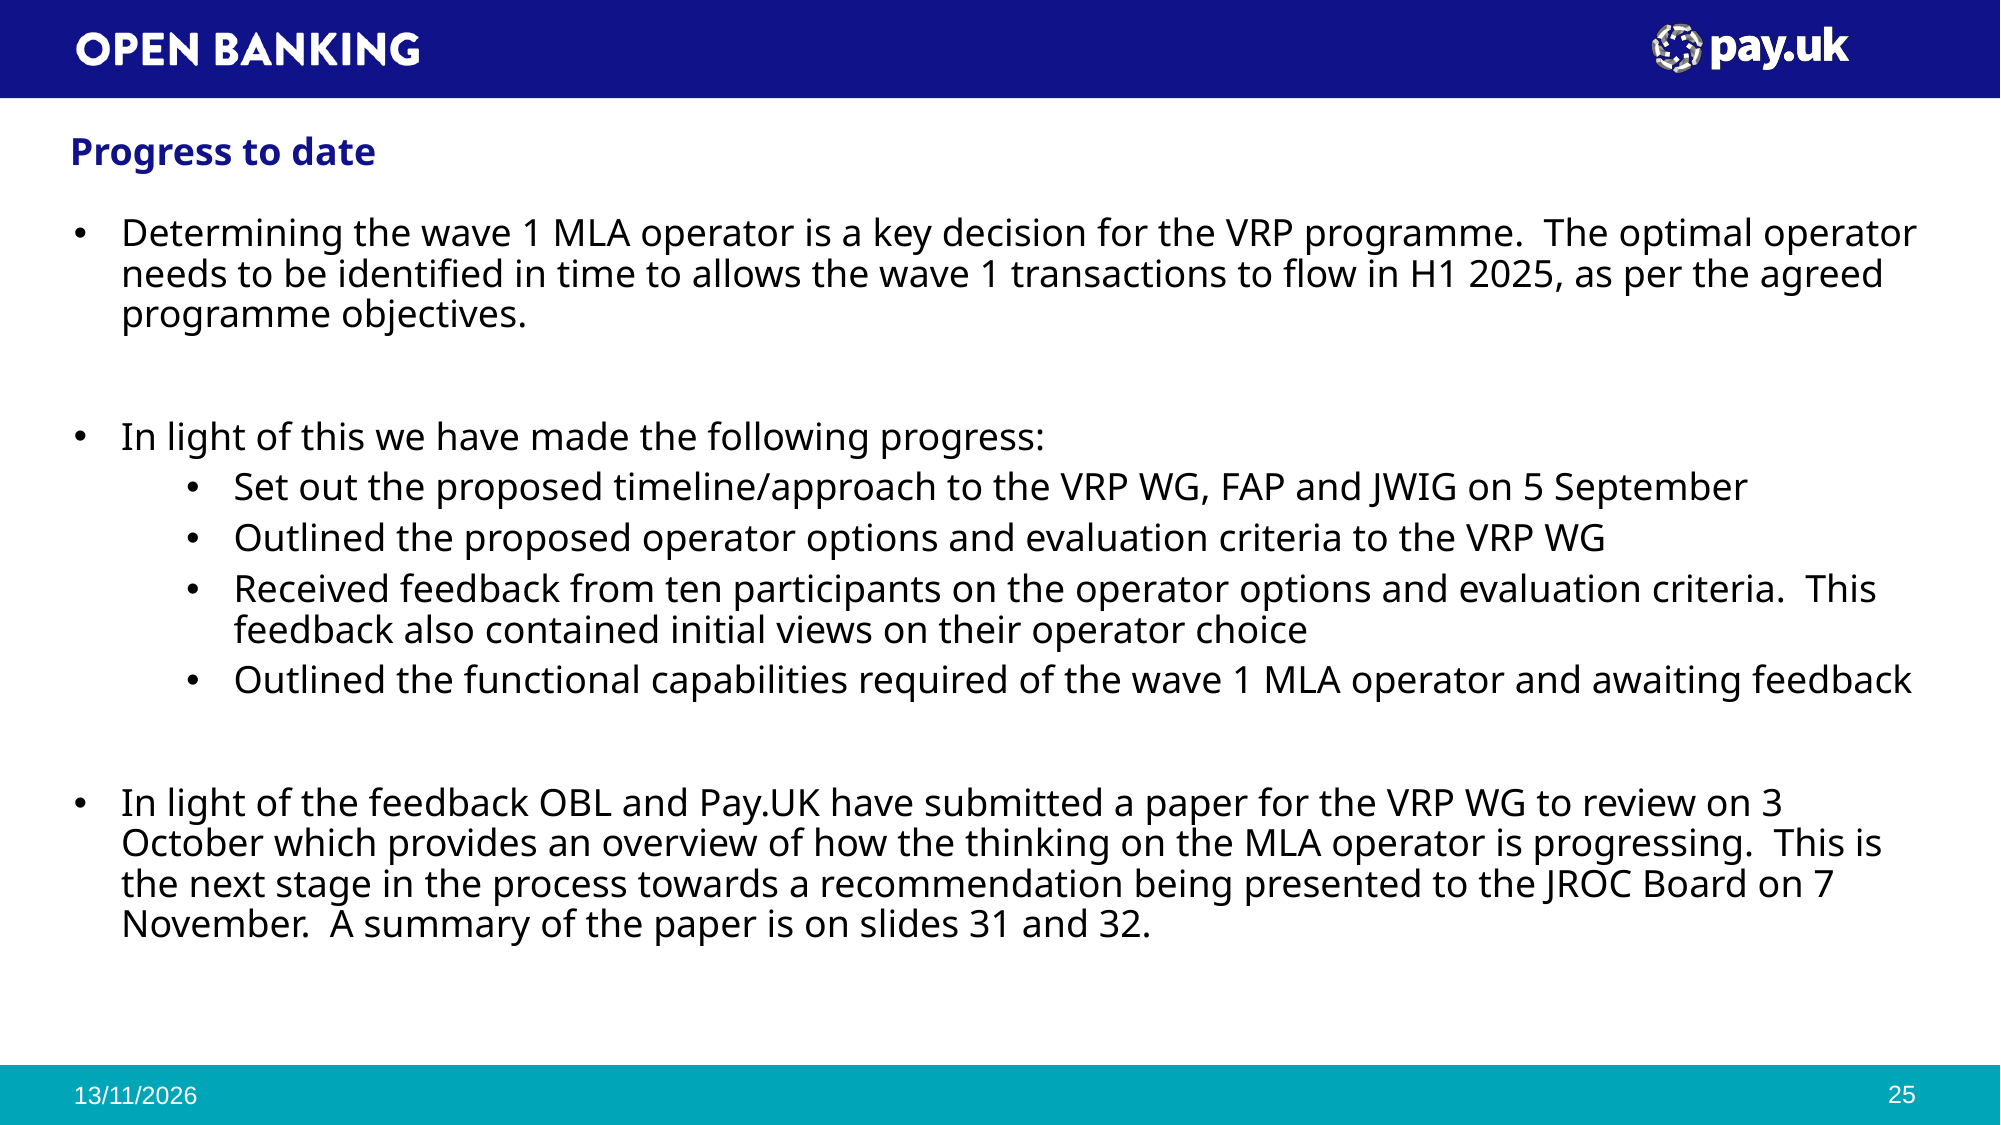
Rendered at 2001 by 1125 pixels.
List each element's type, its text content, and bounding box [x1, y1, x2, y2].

list Determining the wave 1 MLA operator is a key decision for the VRP programme. The optimal operator needs to be identified in time to allows the wave 1 transactions to flow in H1 2025, as per the agreed programme objectives. In light of this we have made the following progress: Set out the proposed timeline/approach to the VRP WG, FAP and JWIG on 5 September Outlined the proposed operator options and evaluation criteria to the VRP WG Received feedback from ten participants on the operator options and evaluation criteria. This feedback also contained initial views on their operator choice Outlined the functional capabilities required of the wave 1 MLA operator and awaiting feedback In light of the feedback OBL and Pay.UK have submitted a paper for the VRP WG to review on 3 October which provides an overview of how the thinking on the MLA operator is progressing. This is the next stage in the process towards a recommendation being presented to the JROC Board on 7 November. A summary of the paper is on slides 31 and 32. [59, 206, 1936, 1046]
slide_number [59, 1065, 509, 1125]
picture [1644, 12, 1856, 78]
title Progress to date [54, 125, 1629, 207]
slide_number 25 [1412, 1064, 1932, 1124]
picture [43, 0, 452, 99]
footer [662, 1064, 1338, 1124]
